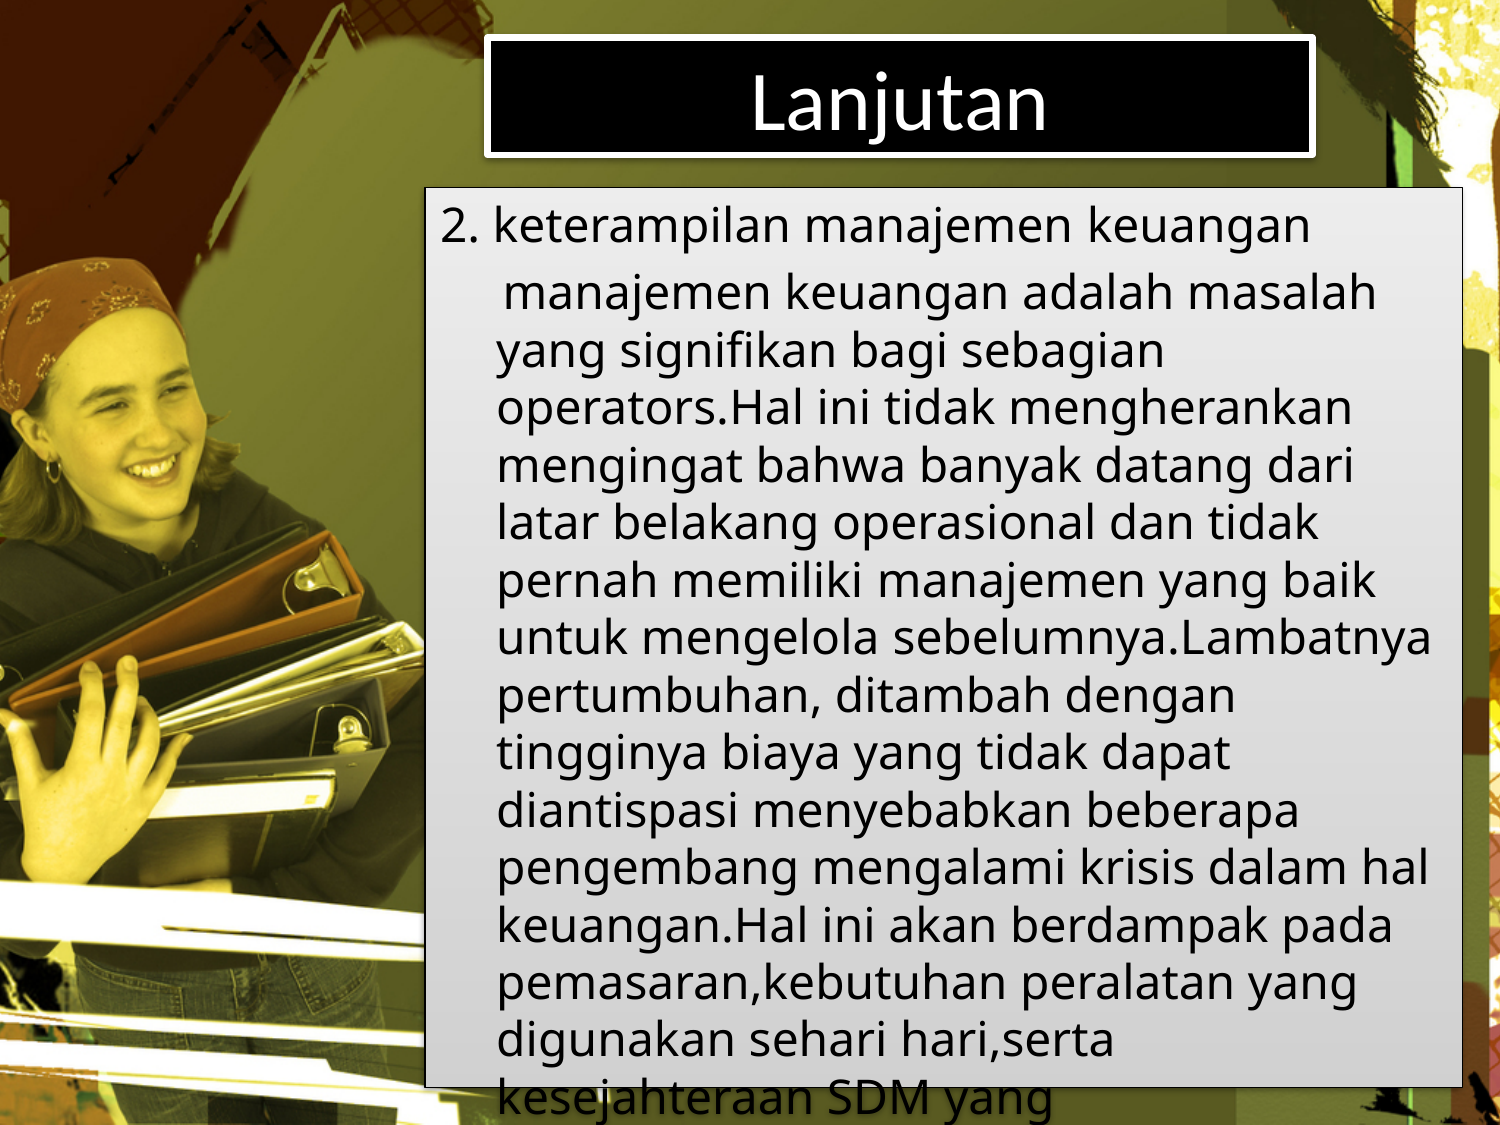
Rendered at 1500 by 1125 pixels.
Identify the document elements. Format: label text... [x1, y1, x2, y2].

picture [0, 0, 1500, 1125]
title Lanjutan [484, 34, 1316, 158]
list 2. keterampilan manajemen keuangan manajemen keuangan adalah masalah yang signifikan bagi sebagian operators.Hal ini tidak mengherankan mengingat bahwa banyak datang dari latar belakang operasional dan tidak pernah memiliki manajemen yang baik untuk mengelola sebelumnya.Lambatnya pertumbuhan, ditambah dengan tingginya biaya yang tidak dapat diantispasi menyebabkan beberapa pengembang mengalami krisis dalam hal keuangan.Hal ini akan berdampak pada pemasaran,kebutuhan peralatan yang digunakan sehari hari,serta kesejahteraan SDM yang bekerja.Ditambah lagi dengan banyaknya operator yang tidak mengerti dengan konsep “cashflow”.Yaitu lebih mendahulukan barang yang dibutuhkan,tidak peduli sberapa mahal itu harganya karna yang paling penting barang tersebut memiliki peran utama dalam hal ini. [424, 187, 1463, 1088]
